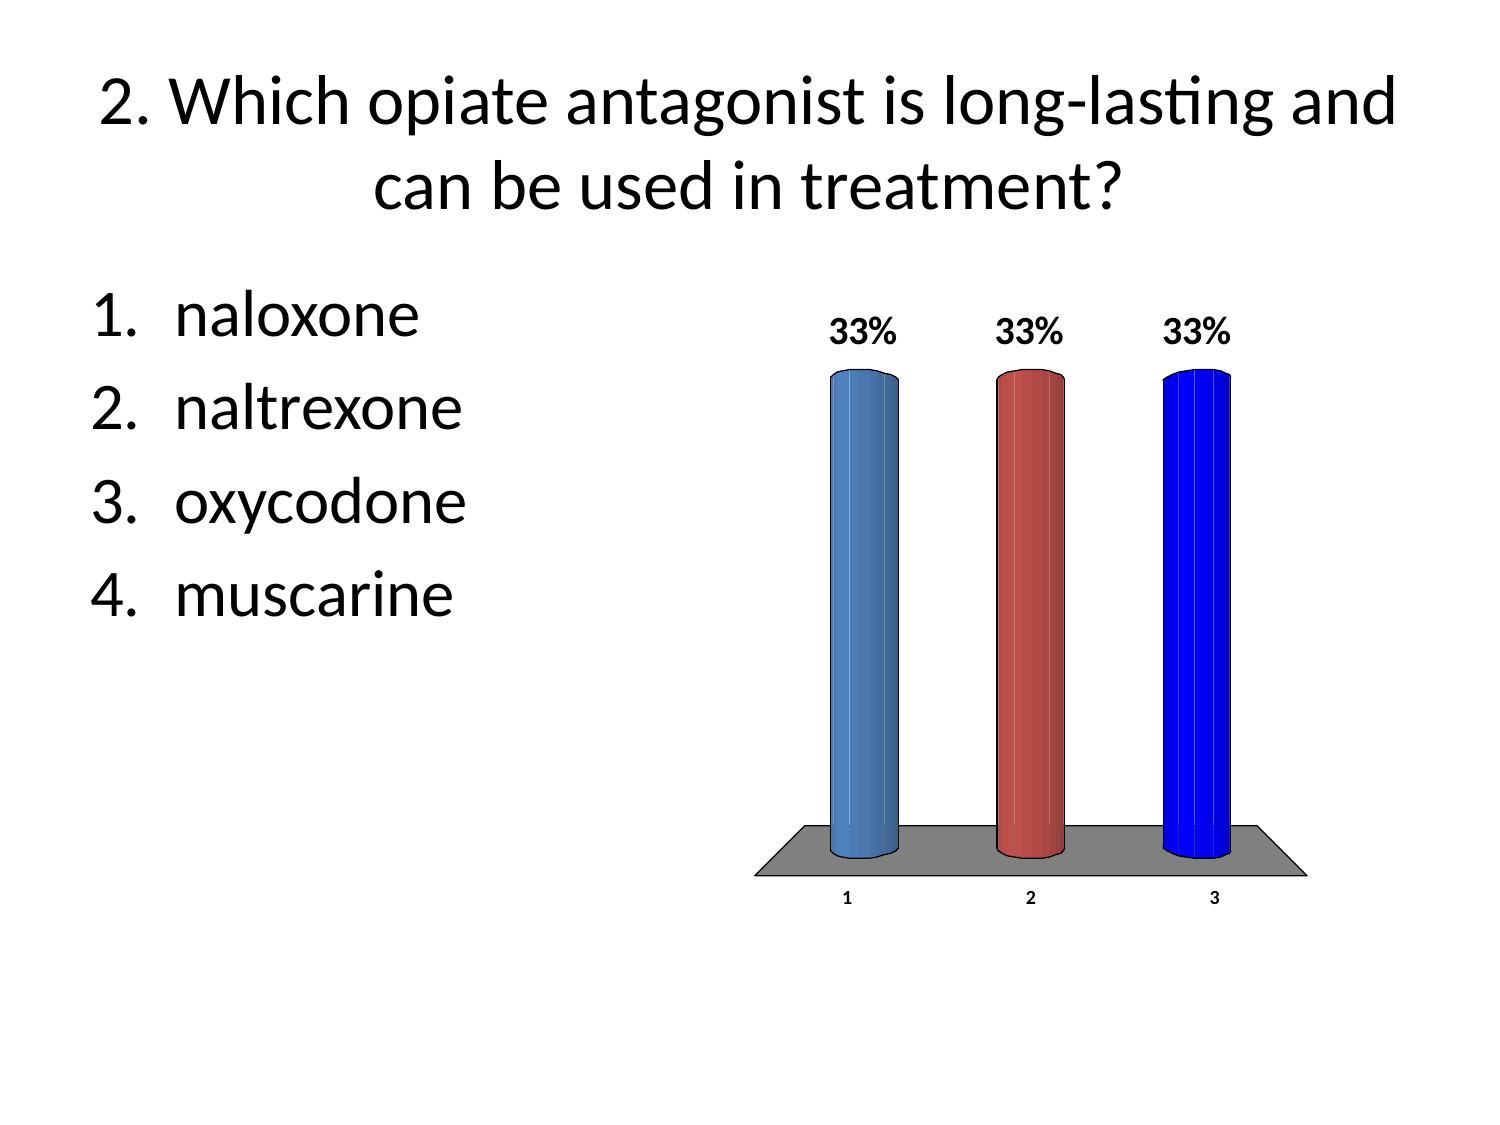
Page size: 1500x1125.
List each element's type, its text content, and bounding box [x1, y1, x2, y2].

title 2. Which opiate antagonist is long-lasting and can be used in treatment? [75, 45, 1425, 233]
list naloxone naltrexone oxycodone muscarine [75, 262, 750, 1005]
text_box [739, 270, 1490, 1115]
